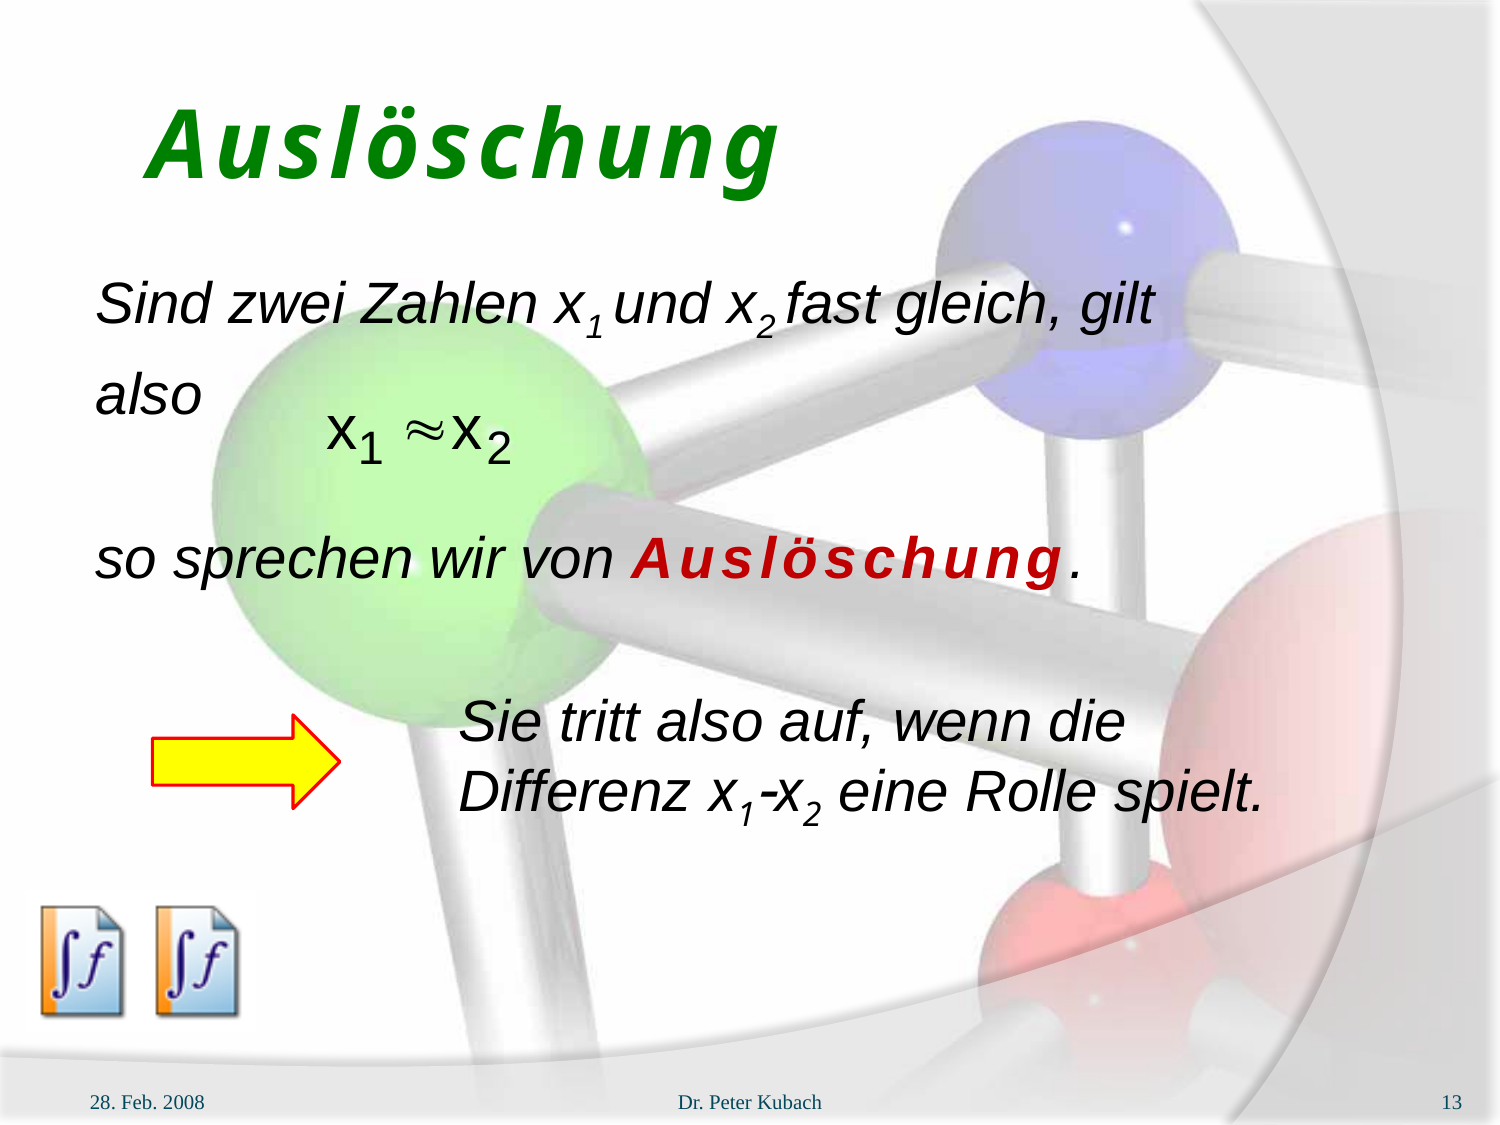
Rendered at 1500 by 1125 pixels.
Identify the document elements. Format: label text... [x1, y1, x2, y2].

title Auslöschung [140, 46, 954, 235]
picture [25, 890, 141, 1032]
list Sind zwei Zahlen x1 und x2 fast gleich, gilt also so sprechen wir von Auslöschung. Sie tritt also auf, wenn die Differenz x1x2 eine Rolle spielt. [75, 257, 1300, 1001]
footer Dr. Peter Kubach [512, 1053, 988, 1114]
text_box [150, 713, 341, 811]
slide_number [75, 1053, 425, 1114]
picture [149, 890, 256, 1032]
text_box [316, 386, 525, 476]
picture [0, 0, 1403, 1066]
slide_number 13 [1337, 1053, 1463, 1114]
